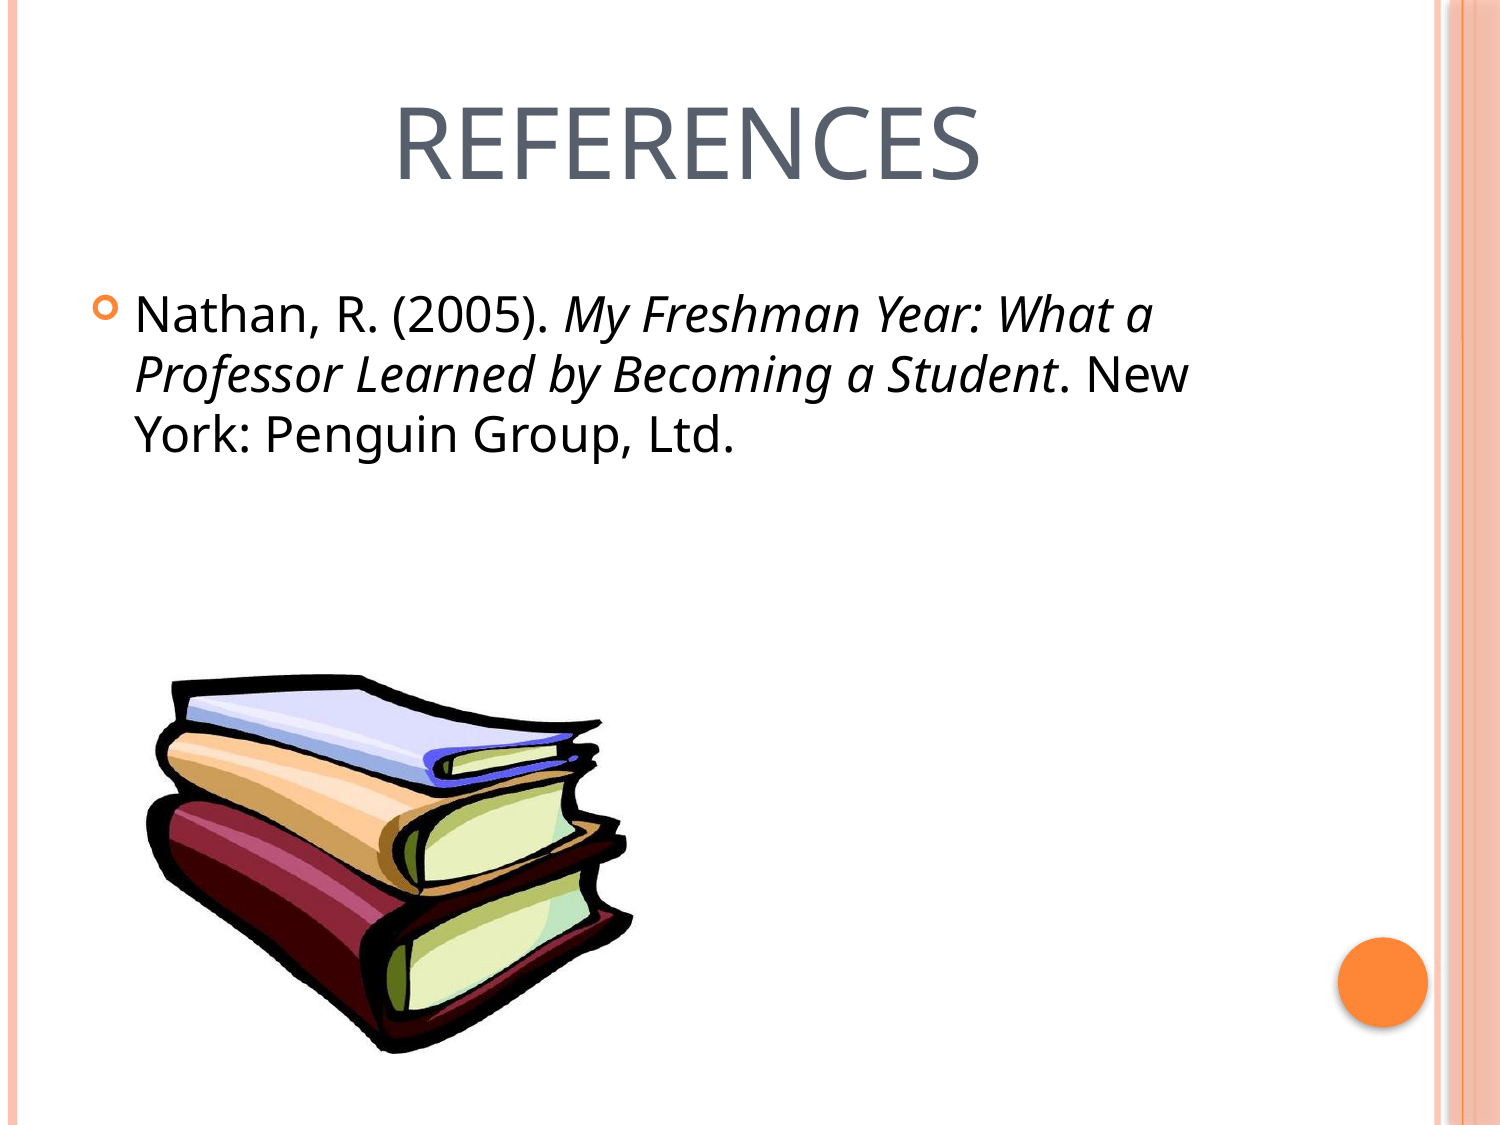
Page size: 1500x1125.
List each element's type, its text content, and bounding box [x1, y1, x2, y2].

list Nathan, R. (2005). My Freshman Year: What a Professor Learned by Becoming a Student. New York: Penguin Group, Ltd. [75, 275, 1300, 1062]
title References [75, 19, 1300, 207]
picture [136, 674, 643, 1054]
